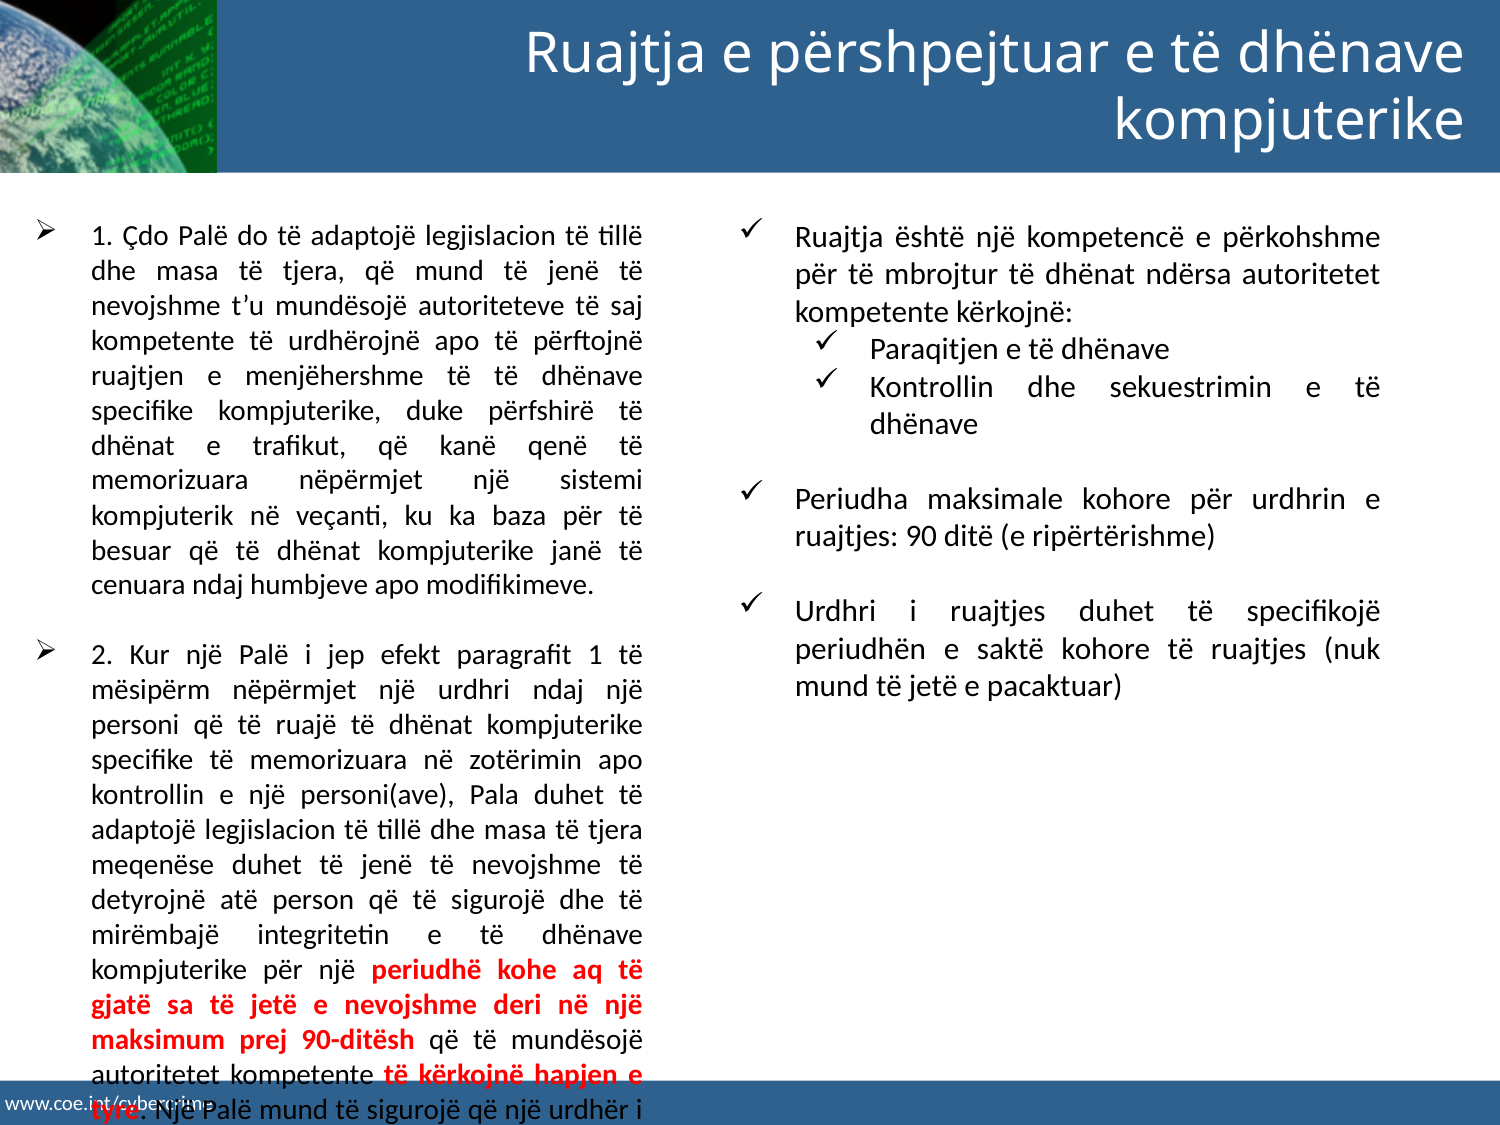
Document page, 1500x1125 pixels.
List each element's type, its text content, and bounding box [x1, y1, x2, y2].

text_box 1. Çdo Palë do të adaptojë legjislacion të tillë dhe masa të tjera, që mund të jenë të nevojshme t’u mundësojë autoriteteve të saj kompetente të urdhërojnë apo të përftojnë ruajtjen e menjëhershme të të dhënave specifike kompjuterike, duke përfshirë të dhënat e trafikut, që kanë qenë të memorizuara nëpërmjet një sistemi kompjuterik në veçanti, ku ka baza për të besuar që të dhënat kompjuterike janë të cenuara ndaj humbjeve apo modifikimeve. 2. Kur një Palë i jep efekt paragrafit 1 të mësipërm nëpërmjet një urdhri ndaj një personi që të ruajë të dhënat kompjuterike specifike të memorizuara në zotërimin apo kontrollin e një personi(ave), Pala duhet të adaptojë legjislacion të tillë dhe masa të tjera meqenëse duhet të jenë të nevojshme të detyrojnë atë person që të sigurojë dhe të mirëmbajë integritetin e të dhënave kompjuterike për një periudhë kohe aq të gjatë sa të jetë e nevojshme deri në një maksimum prej 90-ditësh që të mundësojë autoritetet kompetente të kërkojnë hapjen e tyre. Një Palë mund të sigurojë që një urdhër i tillë të rinovohet më pas. [19, 208, 658, 1125]
picture [0, 0, 217, 173]
text_box Ruajtja e përshpejtuar e të dhënave kompjuterike [227, 8, 1480, 159]
text_box Ruajtja është një kompetencë e përkohshme për të mbrojtur të dhënat ndërsa autoritetet kompetente kërkojnë: Paraqitjen e të dhënave Kontrollin dhe sekuestrimin e të dhënave Periudha maksimale kohore për urdhrin e ruajtjes: 90 ditë (e ripërtërishme) Urdhri i ruajtjes duhet të specifikojë periudhën e saktë kohore të ruajtjes (nuk mund të jetë e pacaktuar) [723, 208, 1397, 711]
